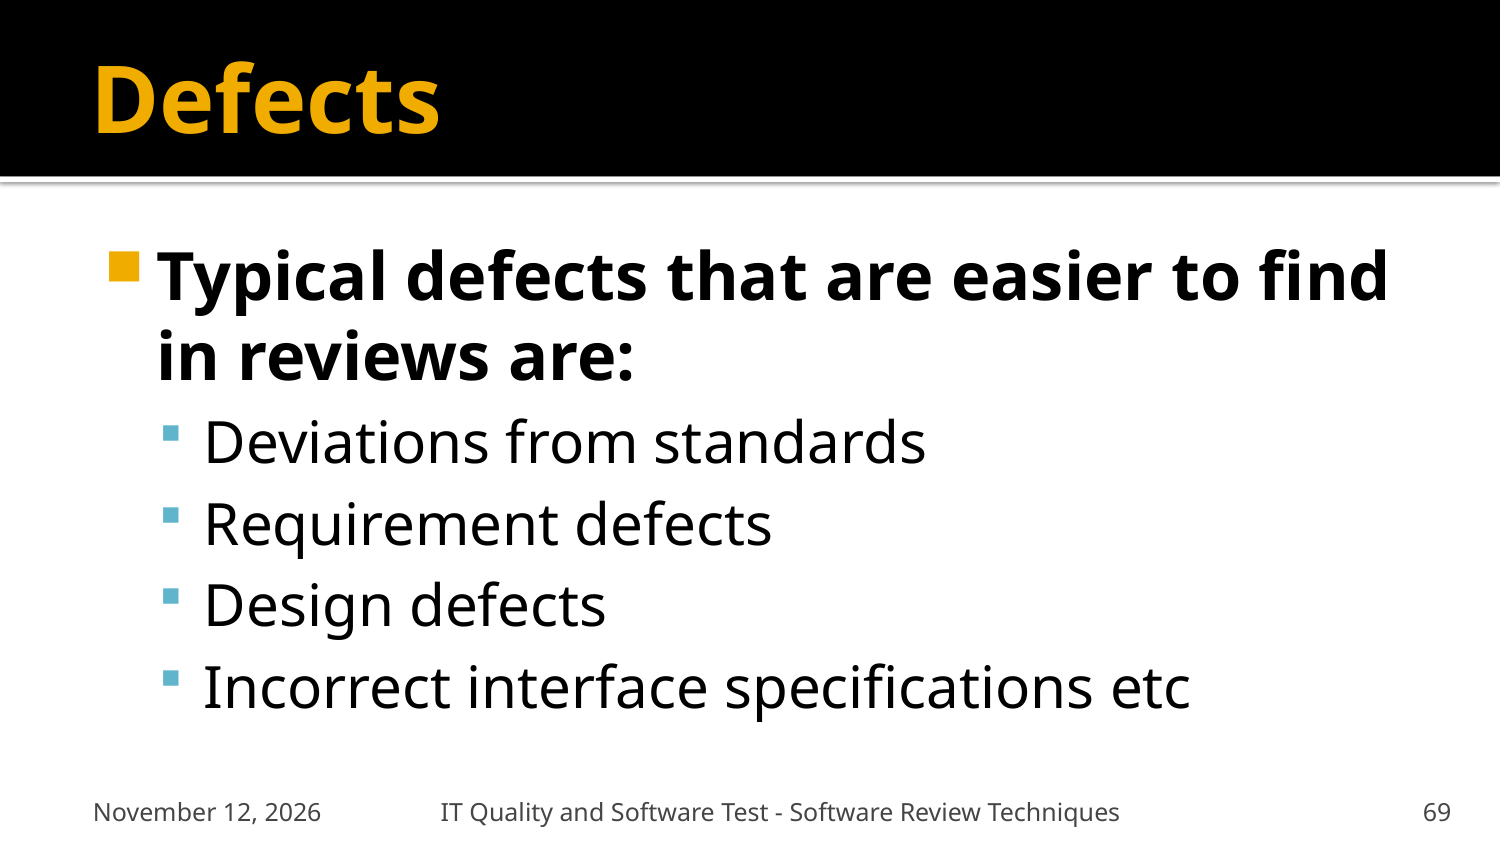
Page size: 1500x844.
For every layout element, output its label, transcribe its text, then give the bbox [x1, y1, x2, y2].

footer IT Quality and Software Test - Software Review Techniques [433, 796, 1337, 831]
title Defects [75, 19, 1425, 174]
list Typical defects that are easier to find in reviews are: Deviations from standards Requirement defects Design defects Incorrect interface specifications etc [75, 218, 1425, 788]
slide_number 69 [1345, 796, 1467, 831]
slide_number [75, 796, 425, 831]
